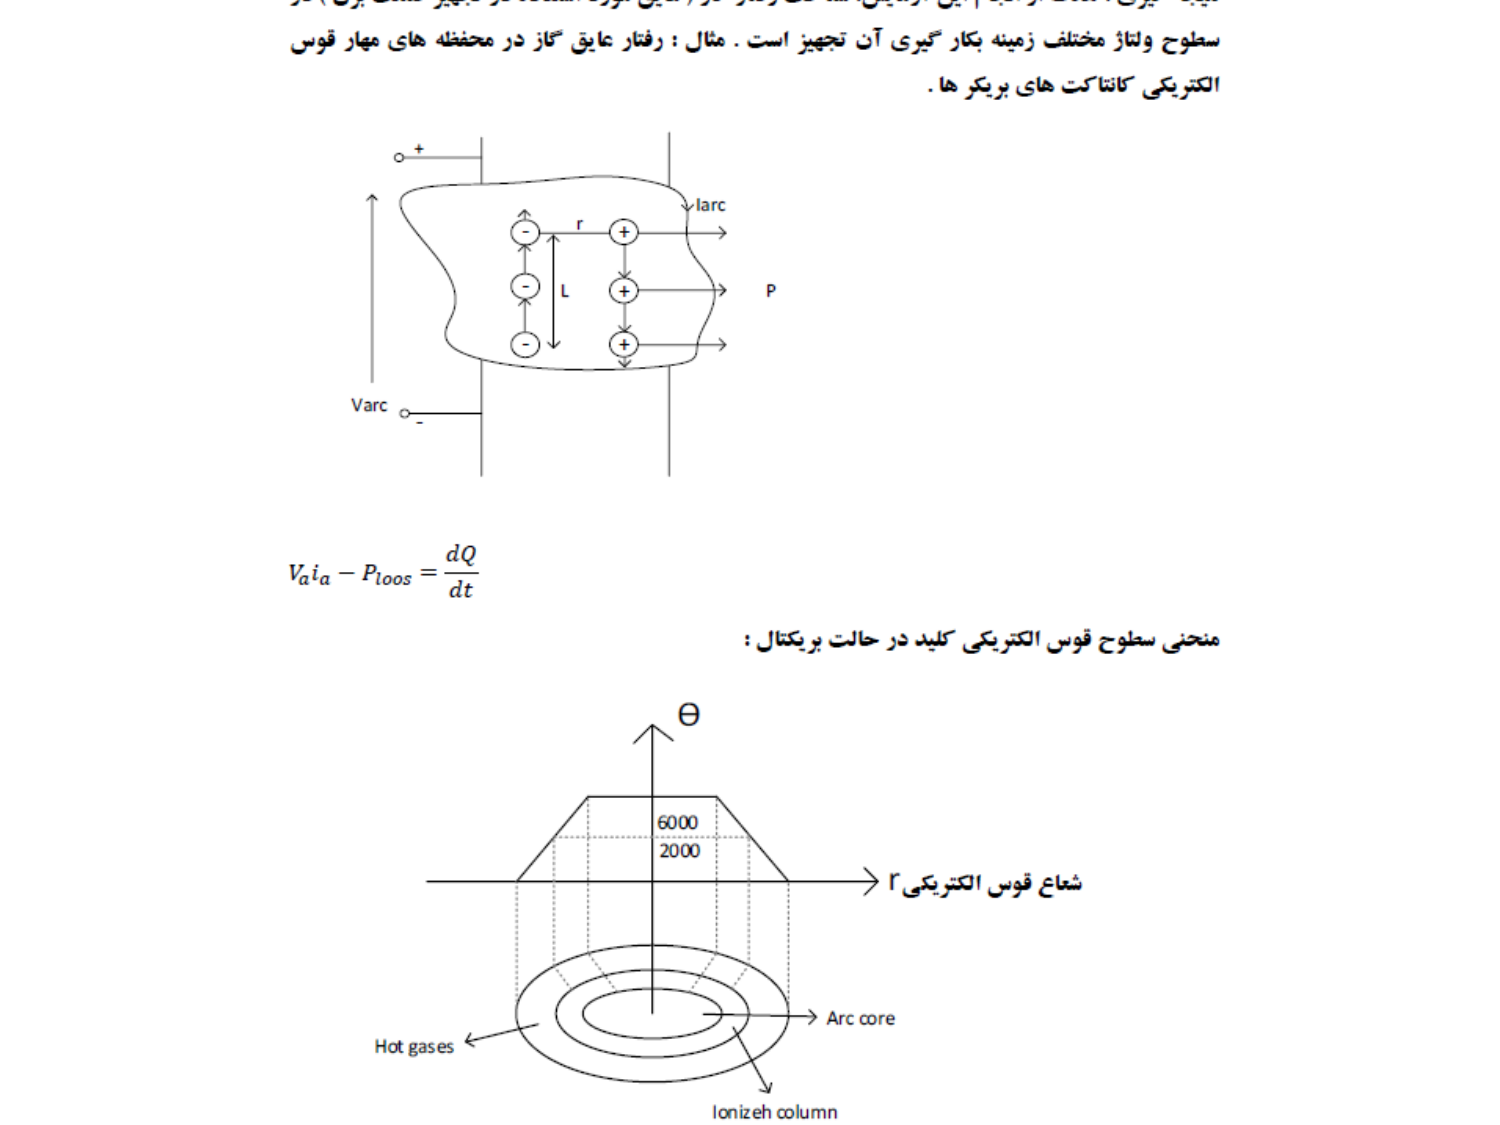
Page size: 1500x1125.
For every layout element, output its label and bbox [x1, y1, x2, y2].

picture [269, 0, 1231, 1125]
